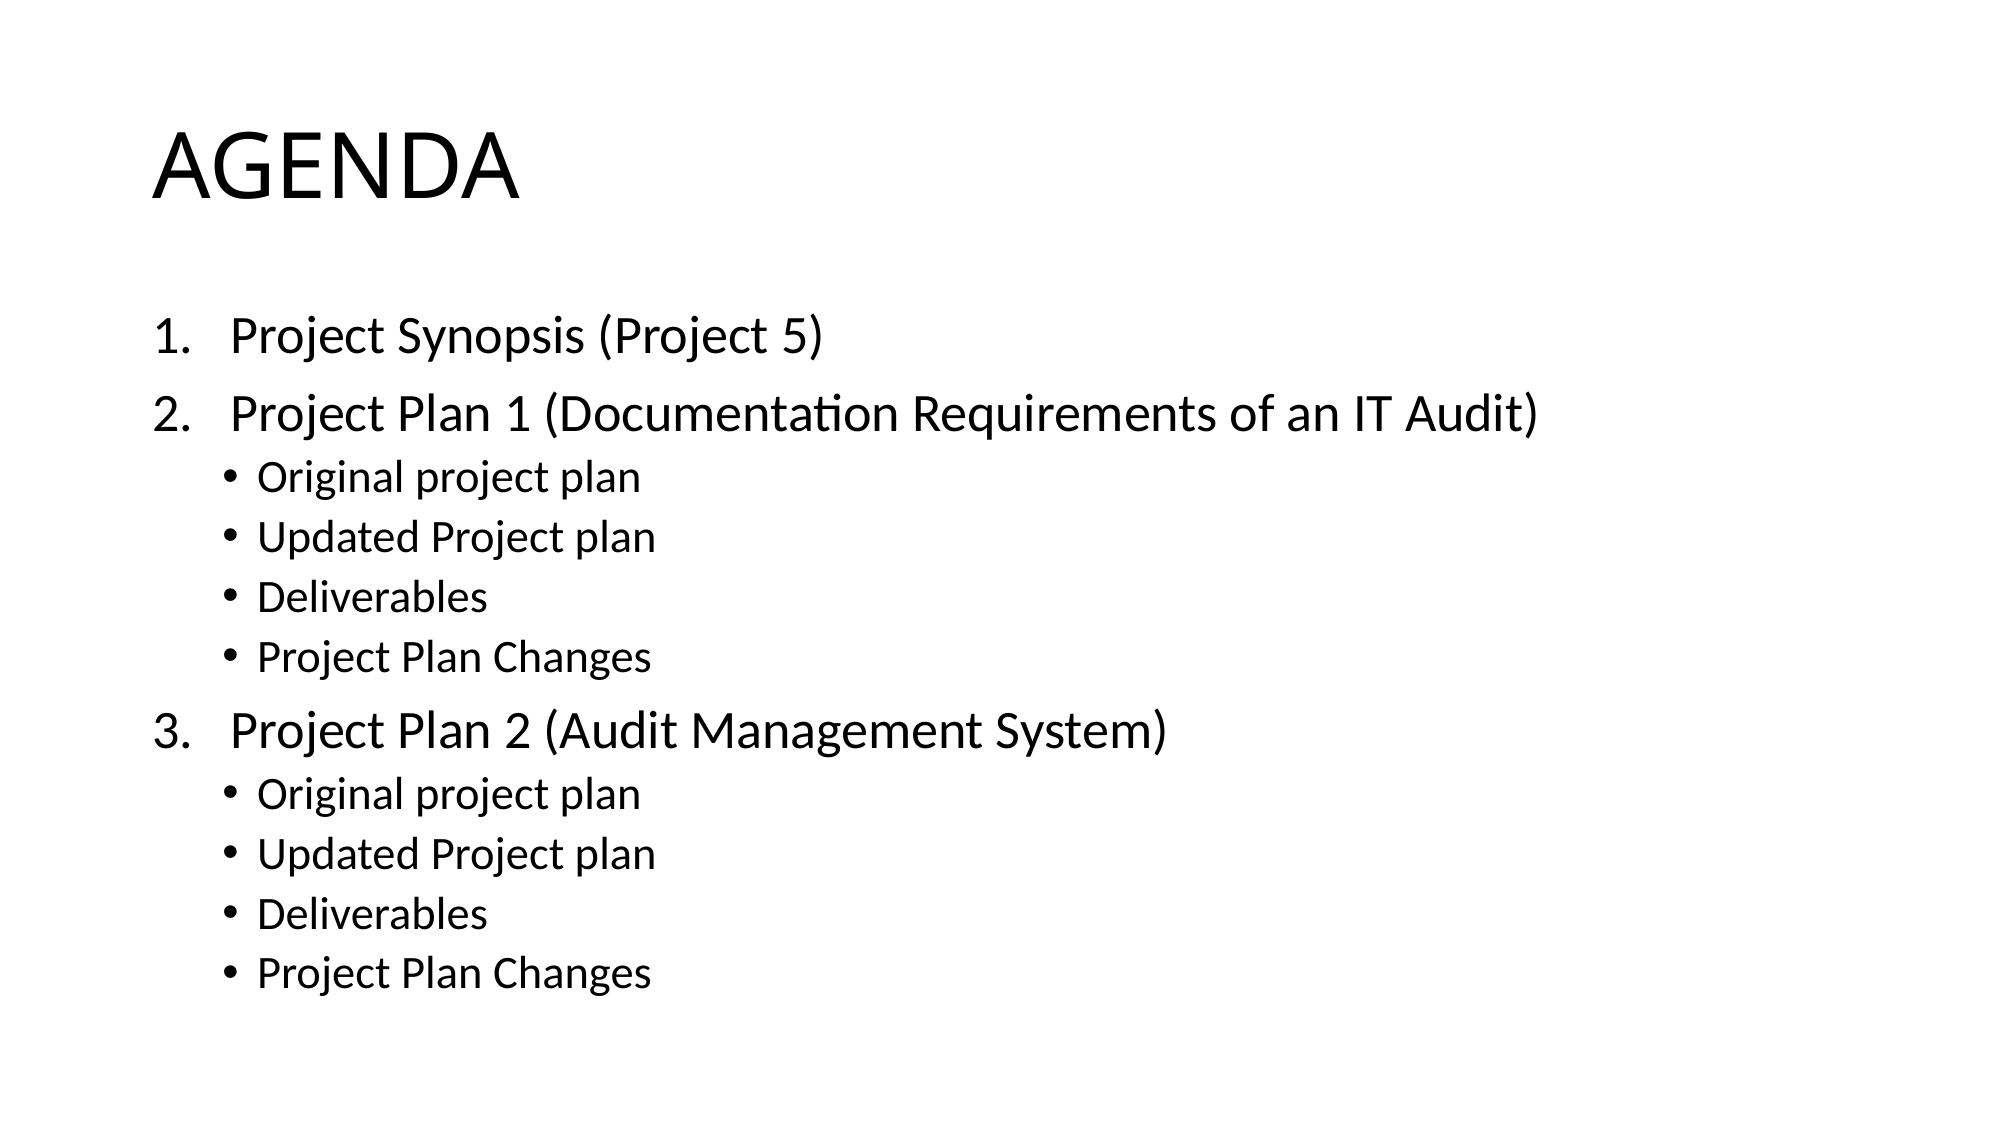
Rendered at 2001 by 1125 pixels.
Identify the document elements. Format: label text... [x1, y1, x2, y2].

title AGENDA [137, 59, 1863, 278]
list Project Synopsis (Project 5) Project Plan 1 (Documentation Requirements of an IT Audit) Original project plan Updated Project plan Deliverables Project Plan Changes Project Plan 2 (Audit Management System) Original project plan Updated Project plan Deliverables Project Plan Changes [137, 299, 1863, 1014]
